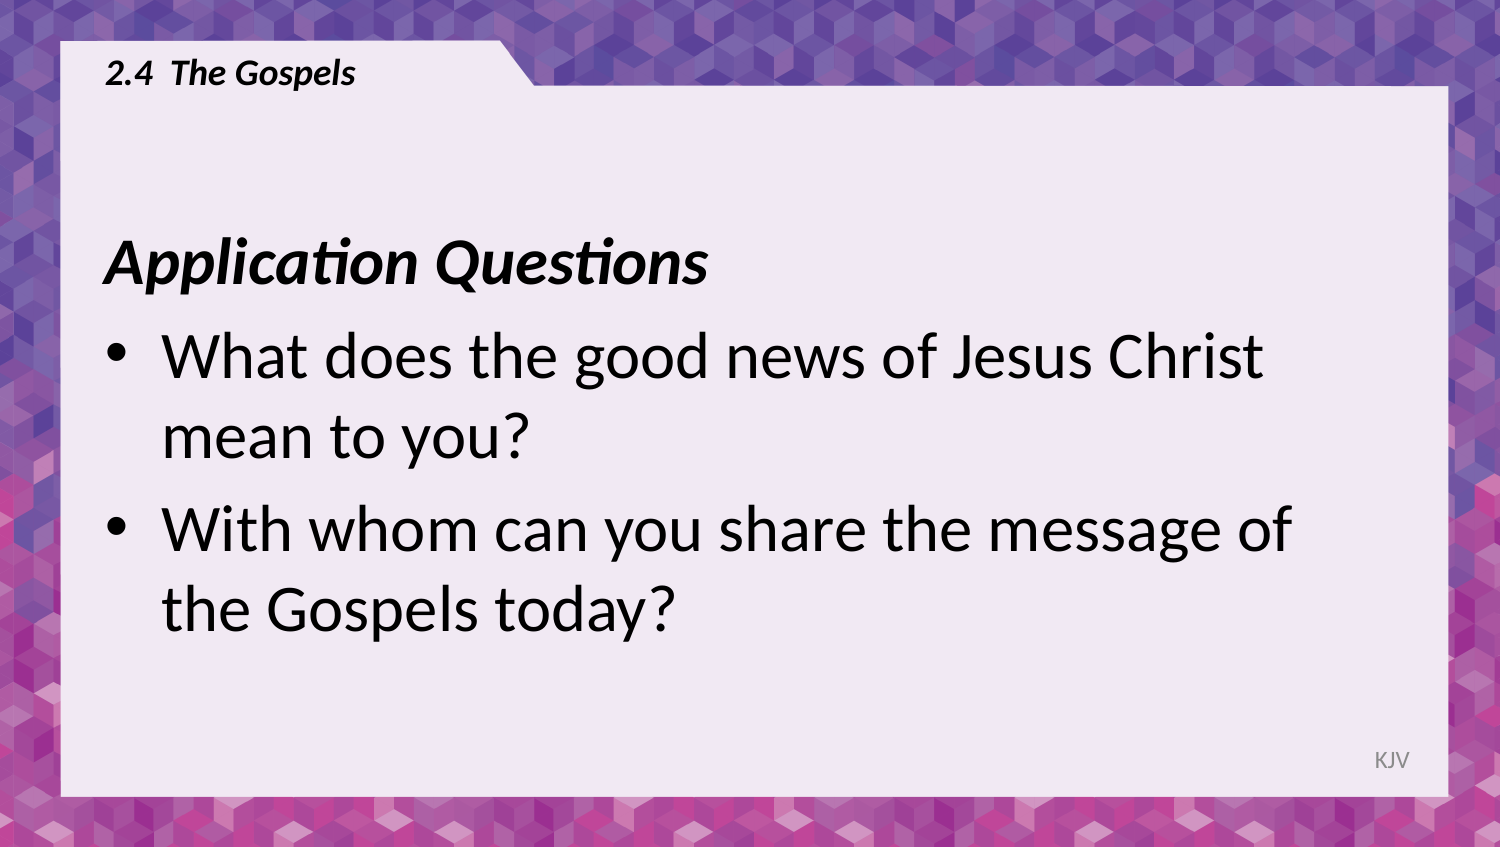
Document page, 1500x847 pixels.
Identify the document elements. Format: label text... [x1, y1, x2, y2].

picture [0, 0, 1500, 847]
title 2.4 The Gospels [89, 33, 1420, 108]
list Application Questions What does the good news of Jesus Christ mean to you? With whom can you share the message of the Gospels today? [89, 141, 1403, 722]
footer KJV [950, 736, 1425, 782]
